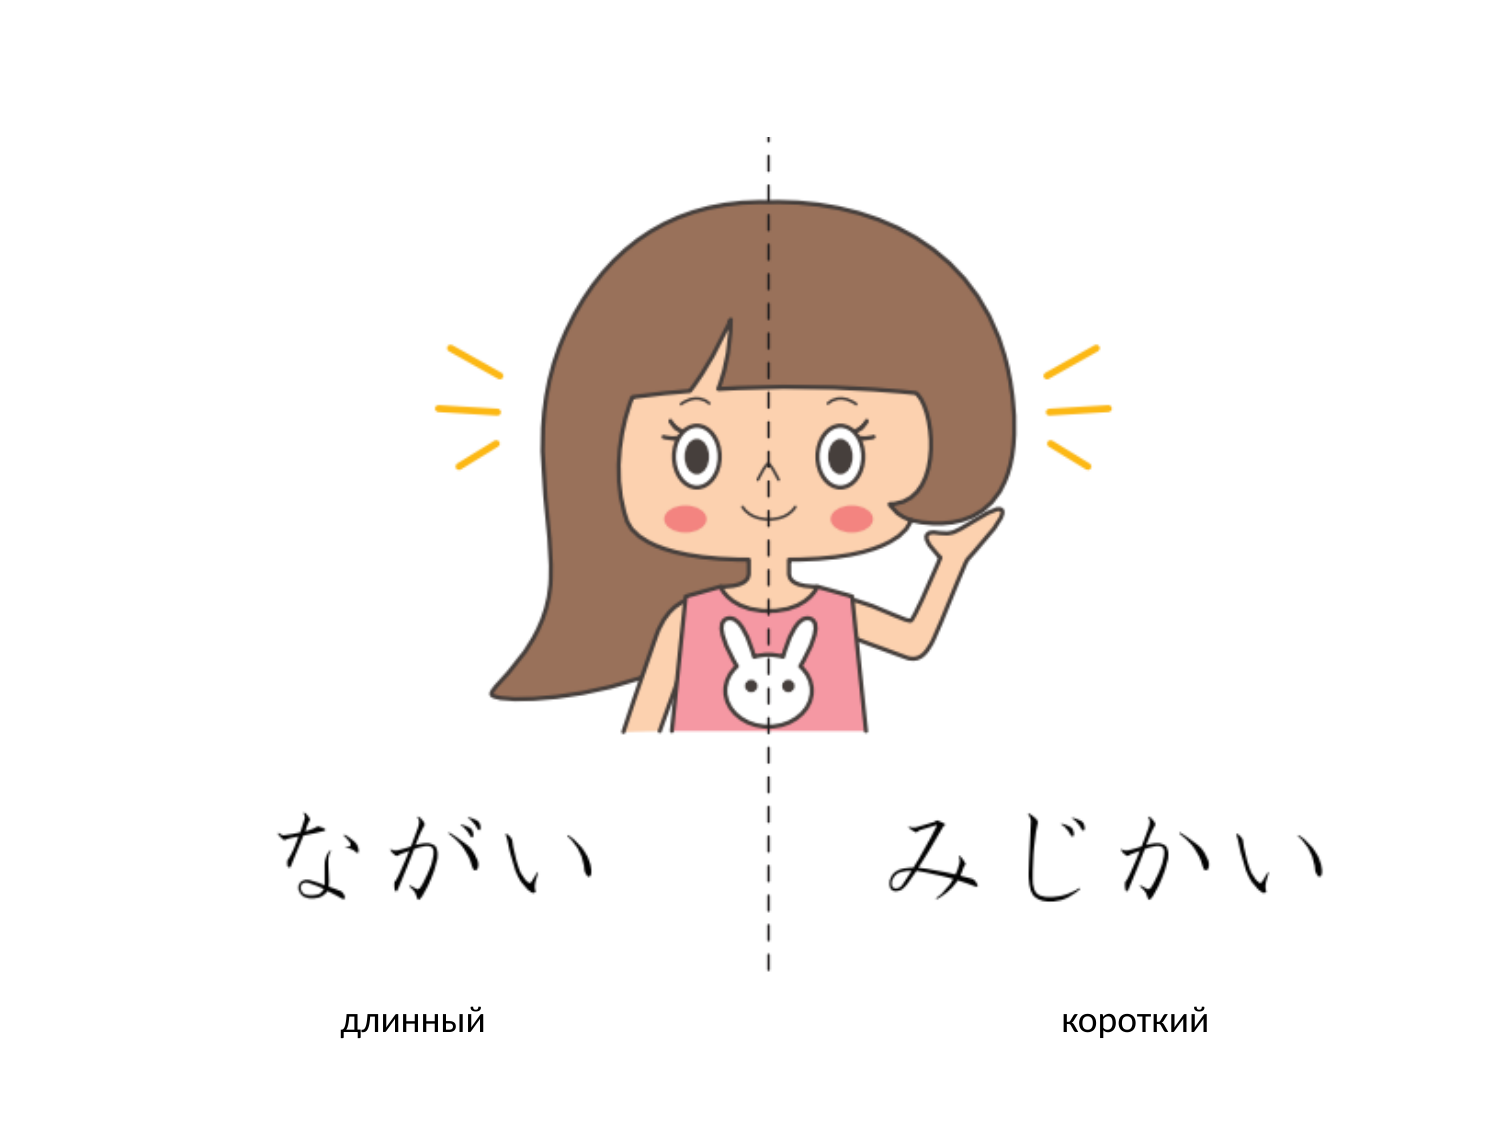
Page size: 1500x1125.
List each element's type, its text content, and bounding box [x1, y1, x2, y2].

text_box короткий [1046, 990, 1225, 1048]
text_box длинный [325, 990, 502, 1048]
picture [123, 136, 1394, 981]
